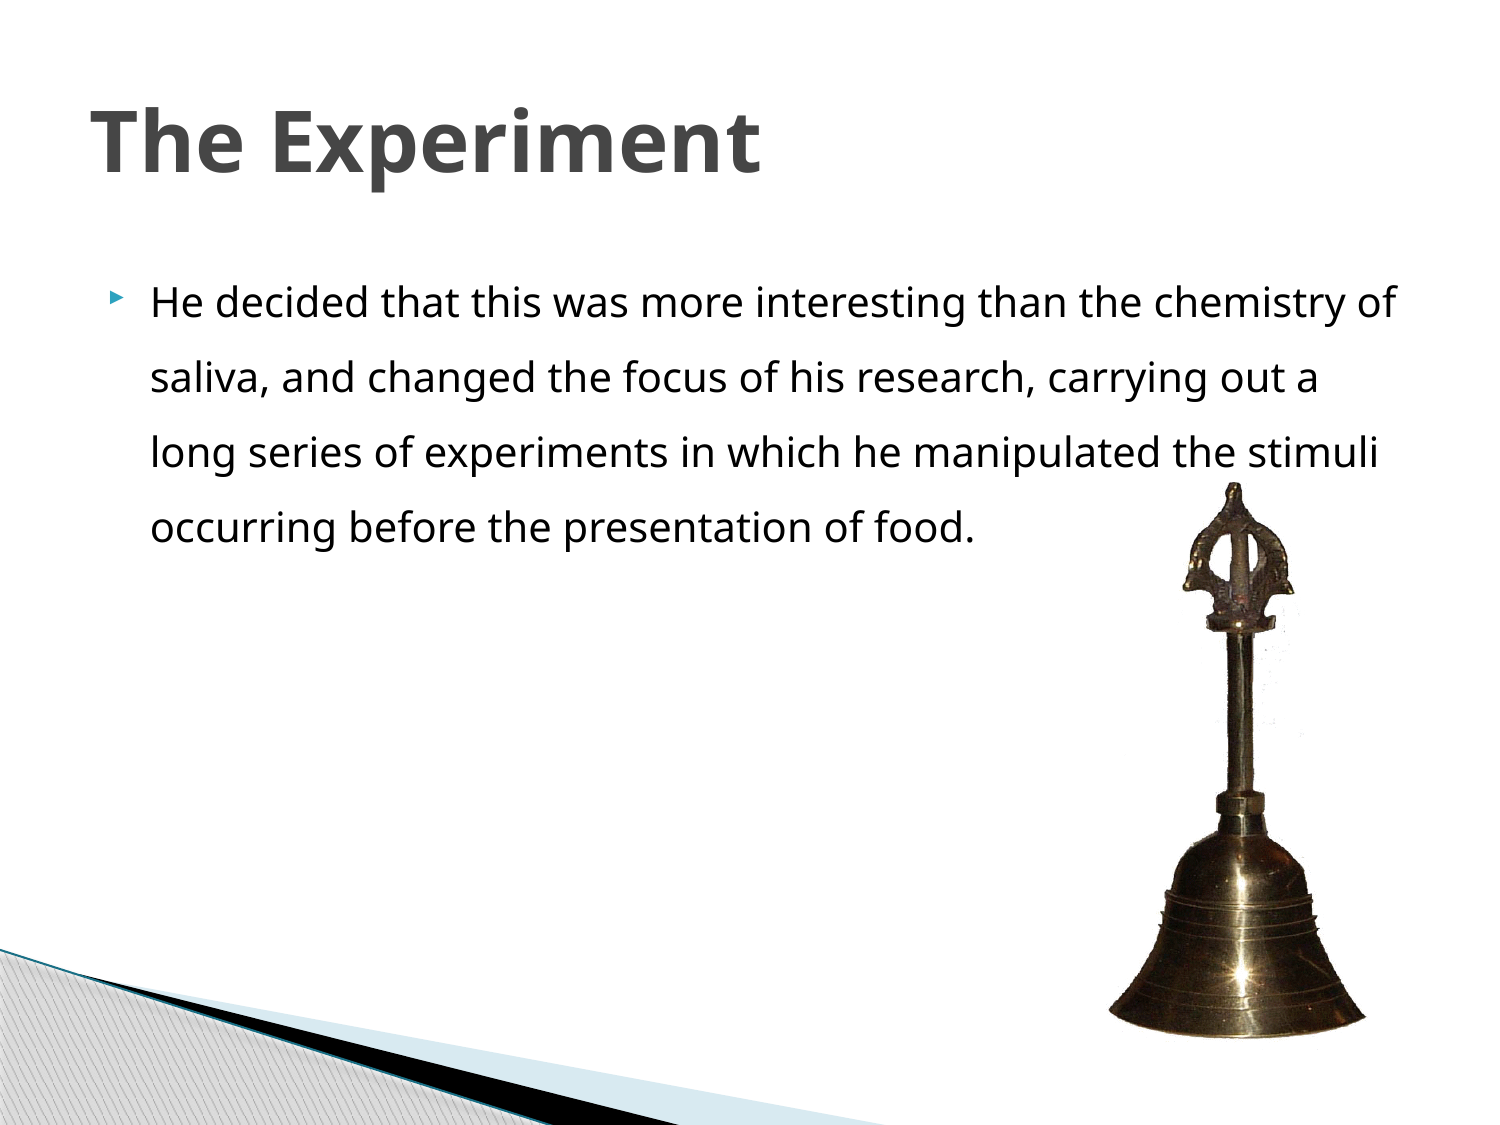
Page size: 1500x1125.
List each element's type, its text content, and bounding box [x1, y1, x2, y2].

picture [1074, 462, 1388, 1051]
list He decided that this was more interesting than the chemistry of saliva, and changed the focus of his research, carrying out a long series of experiments in which he manipulated the stimuli occurring before the presentation of food. [75, 243, 1425, 613]
title The Experiment [75, 45, 1425, 233]
